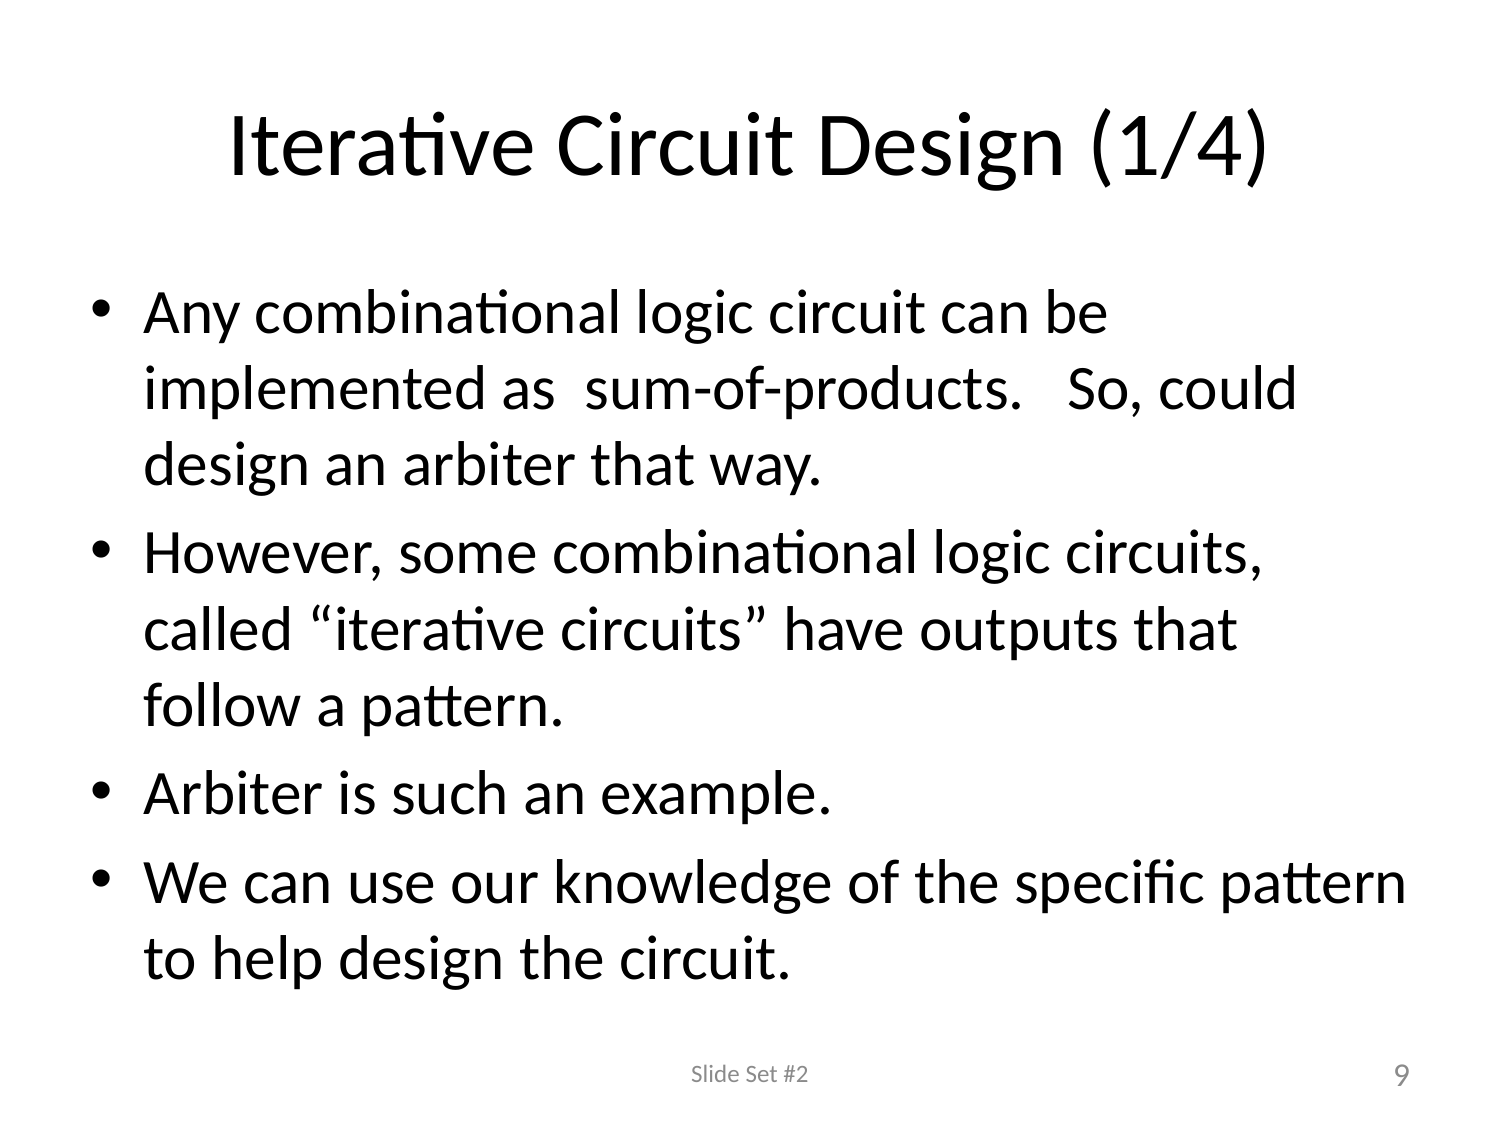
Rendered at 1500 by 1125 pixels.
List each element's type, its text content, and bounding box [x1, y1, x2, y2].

list Any combinational logic circuit can be implemented as sum-of-products. So, could design an arbiter that way. However, some combinational logic circuits, called “iterative circuits” have outputs that follow a pattern. Arbiter is such an example. We can use our knowledge of the specific pattern to help design the circuit. [75, 262, 1425, 1005]
slide_number 9 [1074, 1042, 1425, 1103]
footer Slide Set #2 [512, 1042, 988, 1103]
title Iterative Circuit Design (1/4) [75, 45, 1425, 233]
